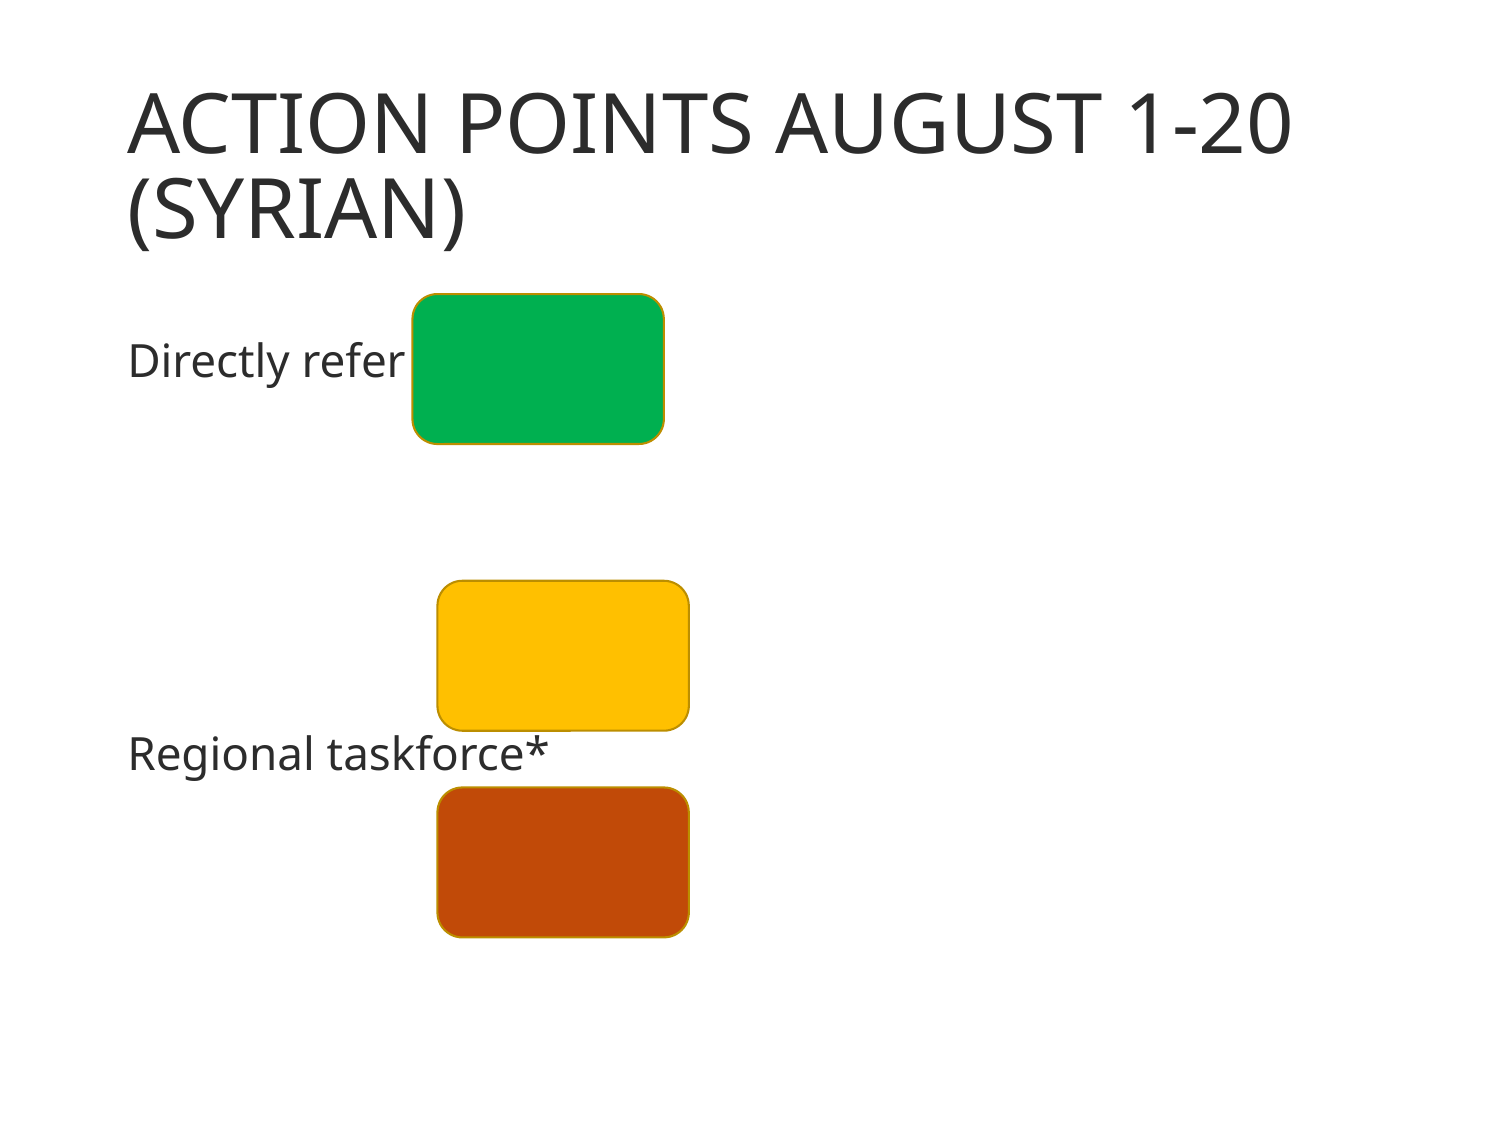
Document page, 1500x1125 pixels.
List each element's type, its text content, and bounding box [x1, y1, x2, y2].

text_box [436, 786, 690, 939]
text_box [411, 293, 665, 446]
text_box [436, 579, 690, 732]
list Directly refer Regional taskforce* [112, 329, 1388, 1020]
title Action points August 1-20 (Syrian) [112, 46, 1388, 295]
